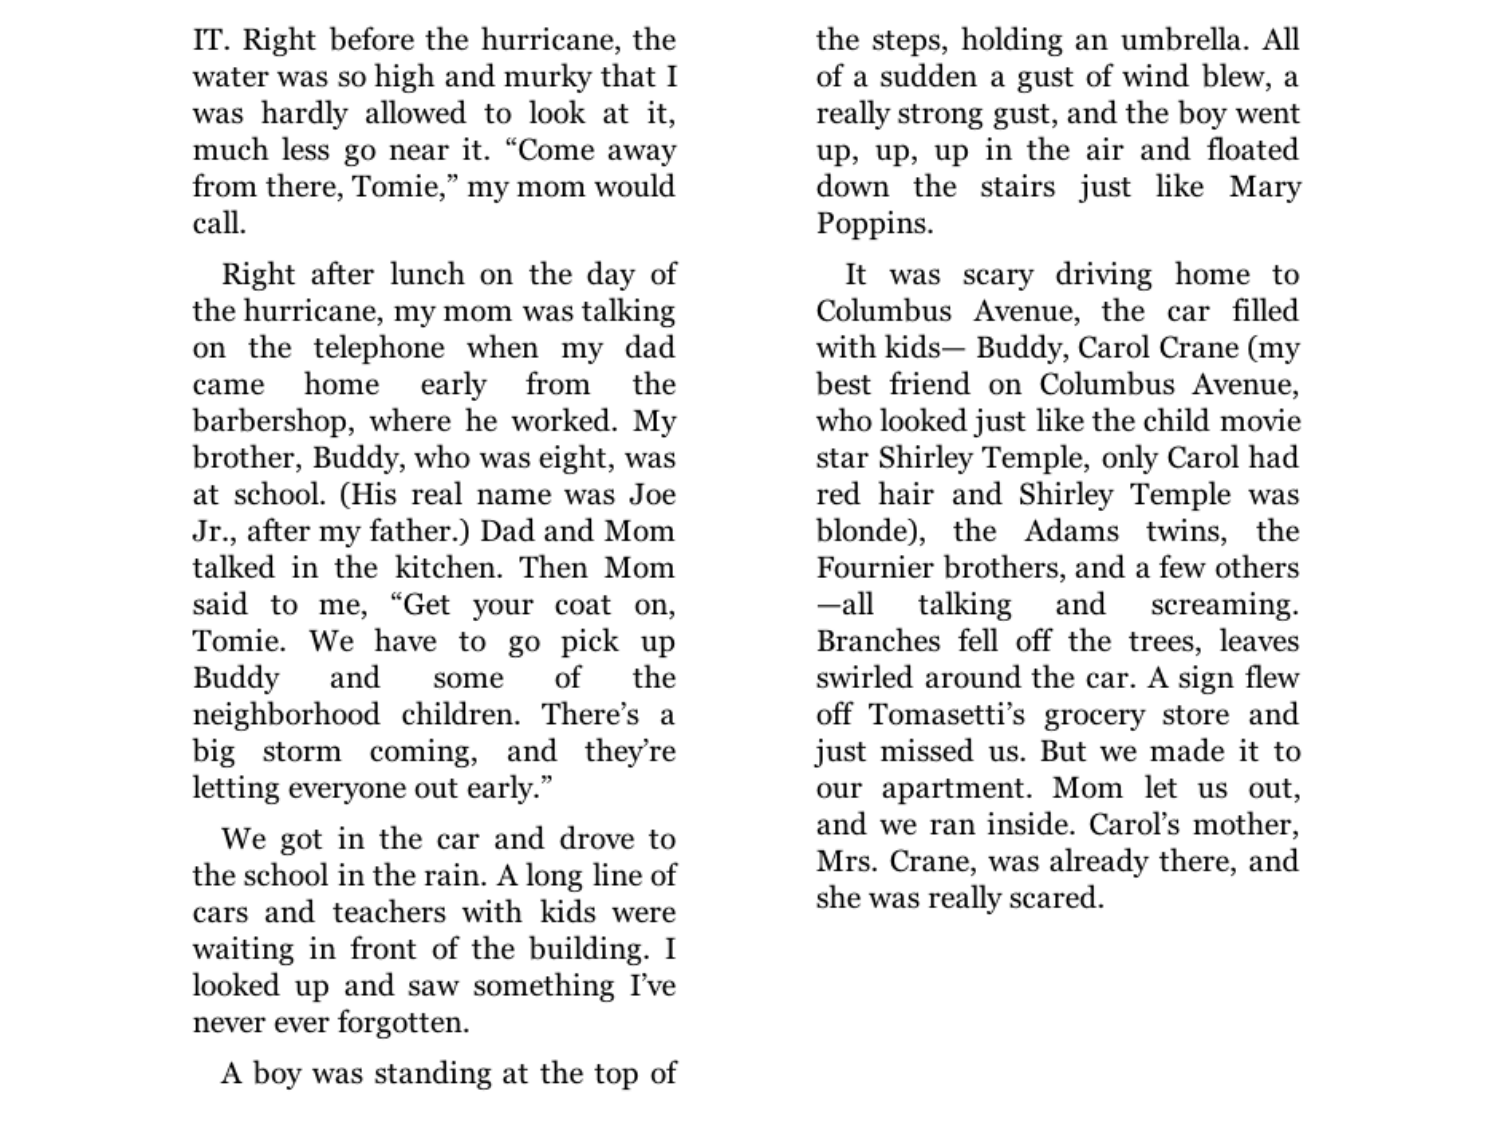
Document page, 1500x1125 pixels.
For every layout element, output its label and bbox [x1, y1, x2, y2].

picture [145, 0, 1354, 1125]
